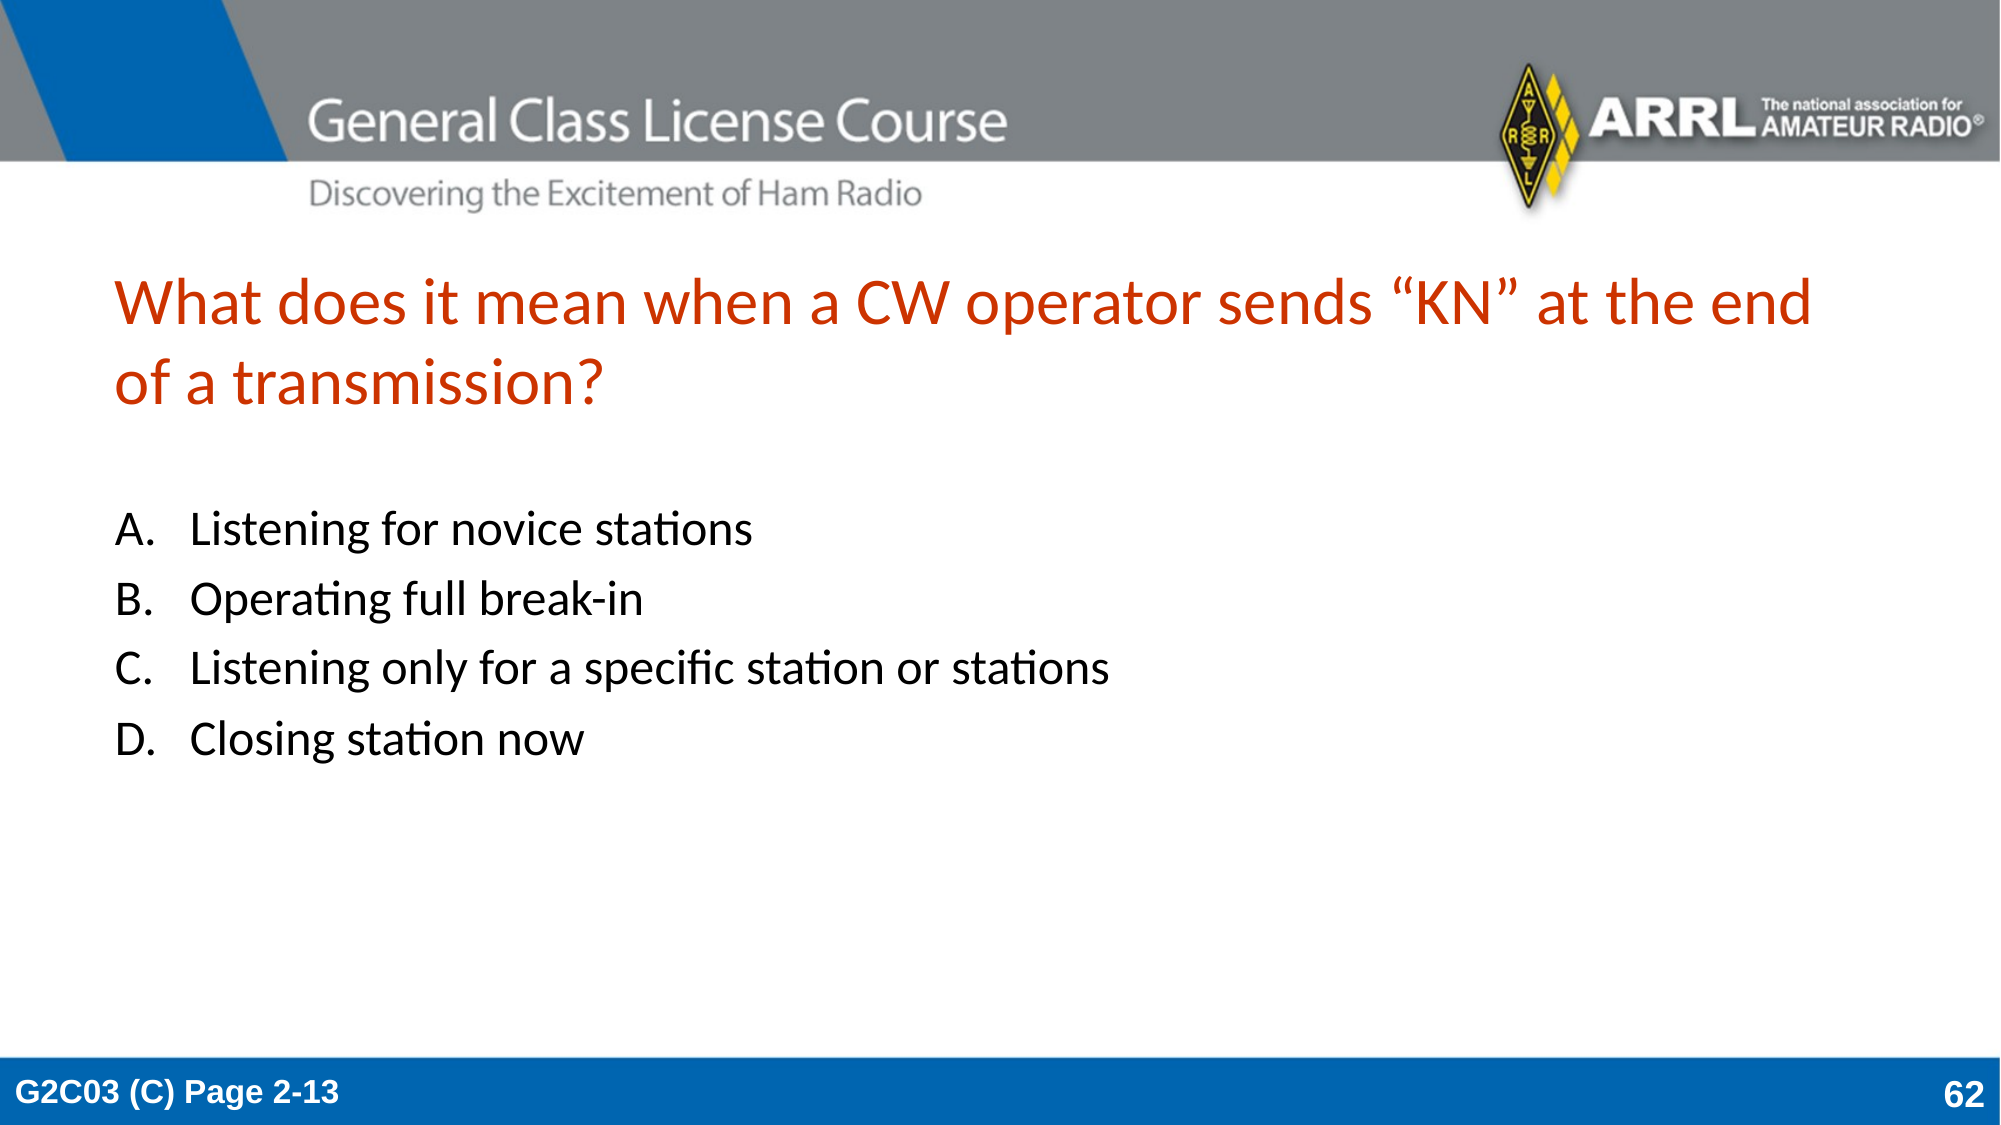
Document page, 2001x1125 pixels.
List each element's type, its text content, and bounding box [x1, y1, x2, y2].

picture [0, 0, 2001, 1125]
text_box 62 [1875, 1062, 2000, 1123]
text_box G2C03 (C) Page 2-13 [0, 1062, 1313, 1118]
title What does it mean when a CW operator sends “KN” at the end of a transmission? [99, 249, 1900, 388]
list Listening for novice stations Operating full break-in Listening only for a specific station or stations Closing station now [99, 487, 1900, 1005]
